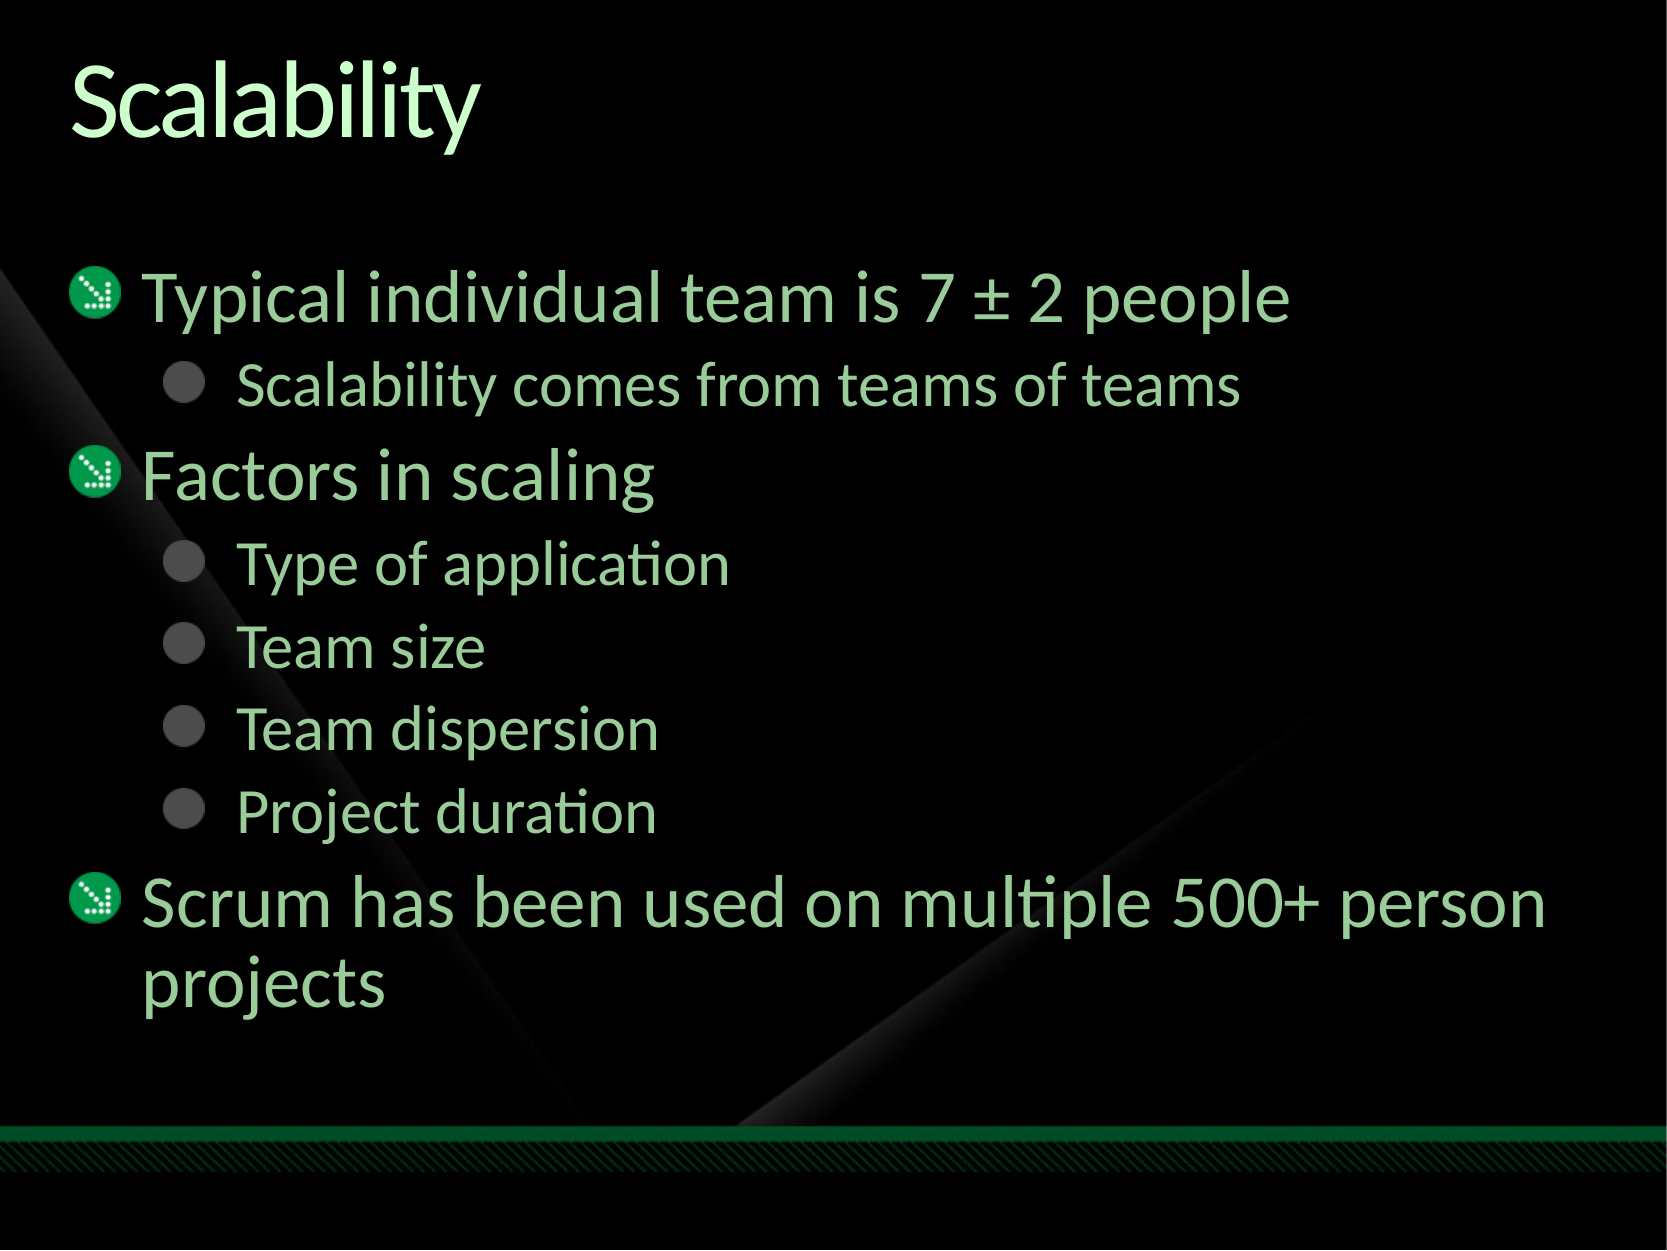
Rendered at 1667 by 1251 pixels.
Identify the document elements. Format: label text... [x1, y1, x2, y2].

list Typical individual team is 7 ± 2 people Scalability comes from teams of teams Factors in scaling Type of application Team size Team dispersion Project duration Scrum has been used on multiple 500+ person projects [69, 257, 1598, 661]
title Scalability [69, 41, 1598, 164]
picture [0, 0, 1667, 1250]
